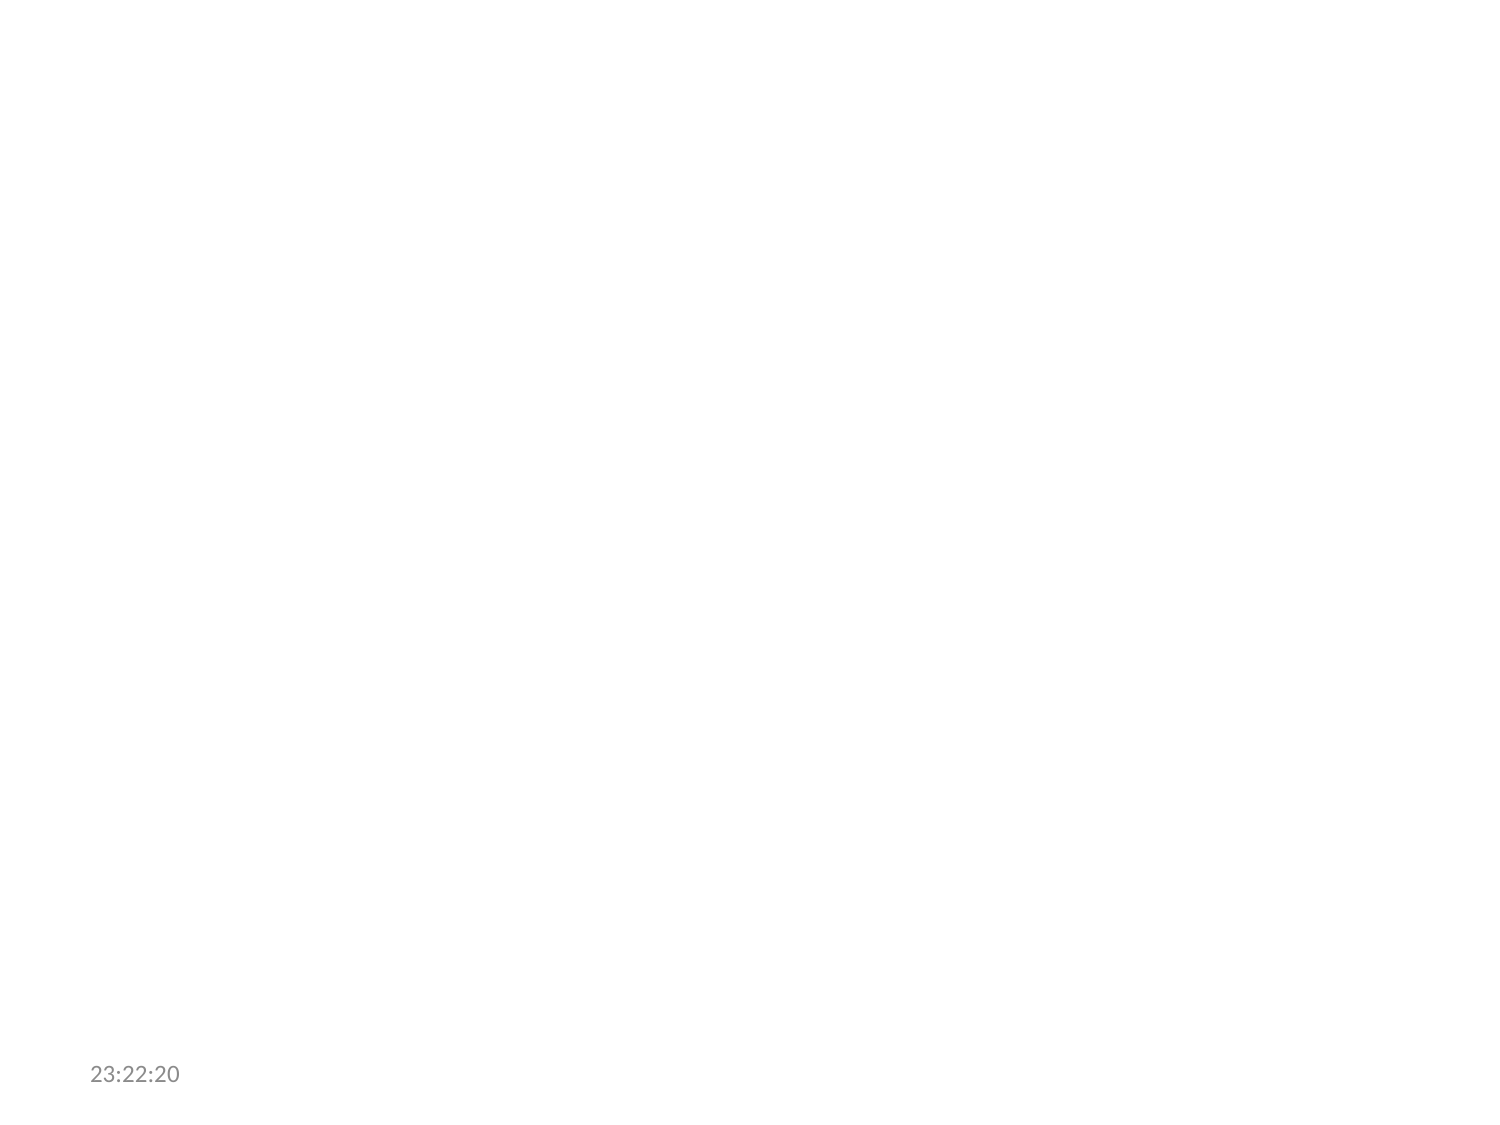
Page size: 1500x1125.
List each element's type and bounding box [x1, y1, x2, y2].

slide_number [75, 1042, 425, 1103]
